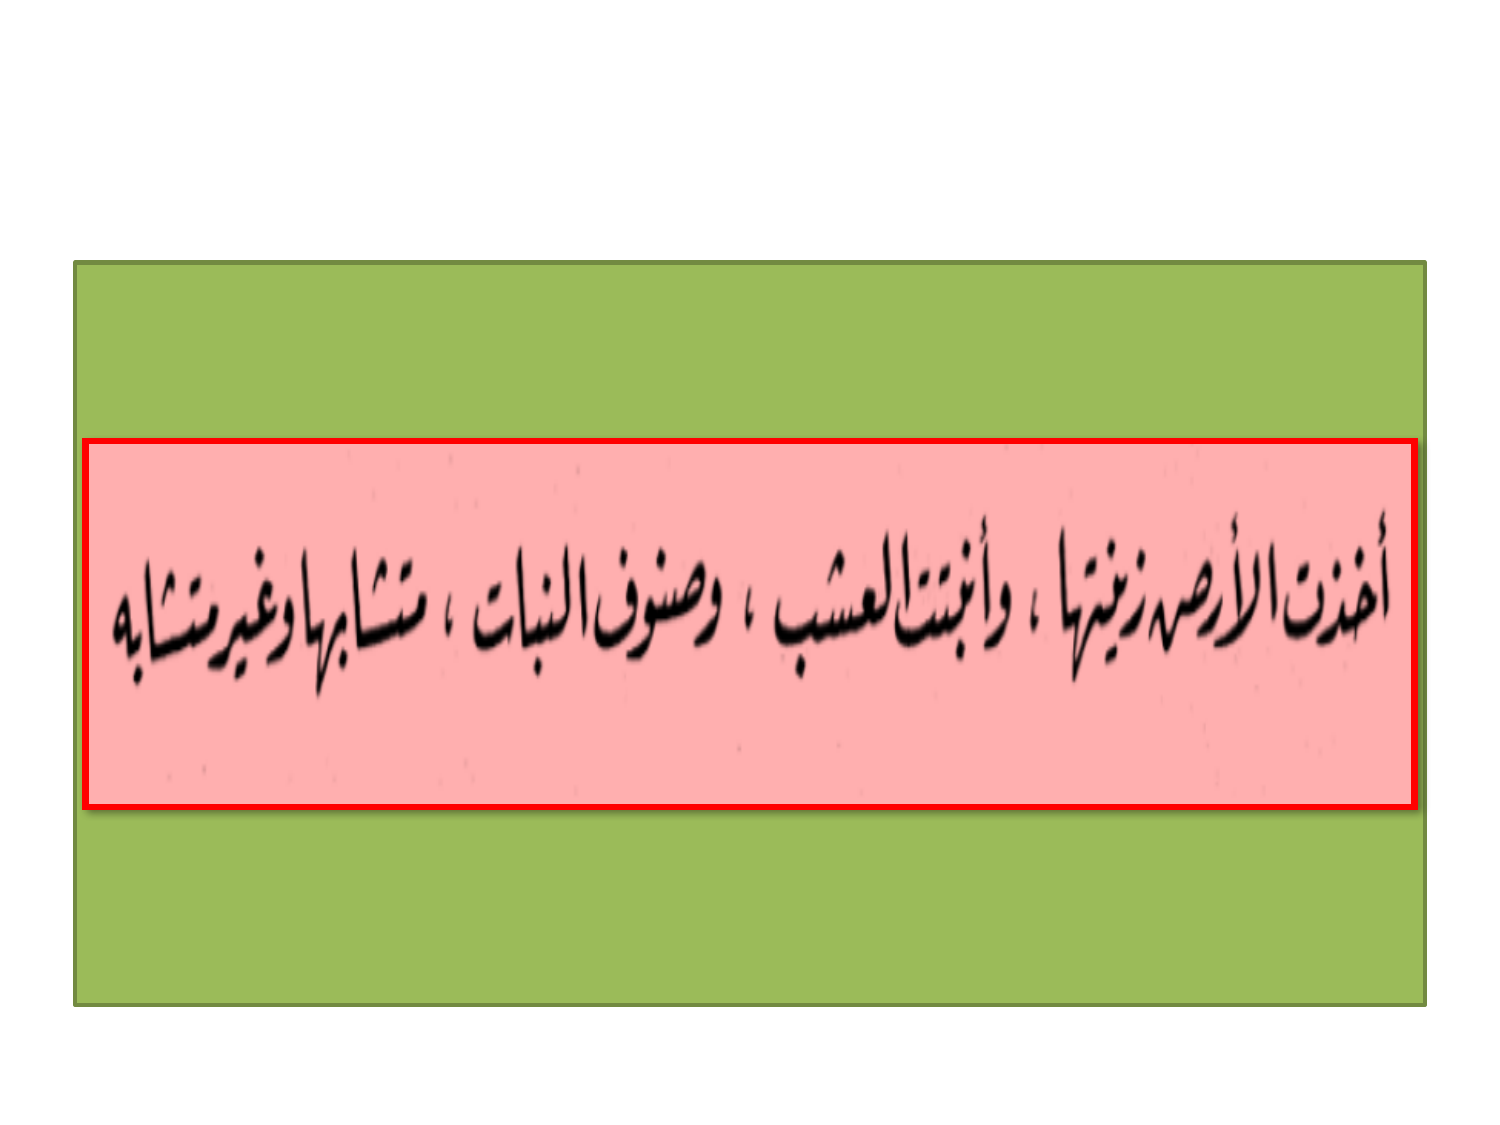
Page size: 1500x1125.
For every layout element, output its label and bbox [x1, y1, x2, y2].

list [73, 260, 1427, 1007]
picture [88, 444, 1412, 805]
